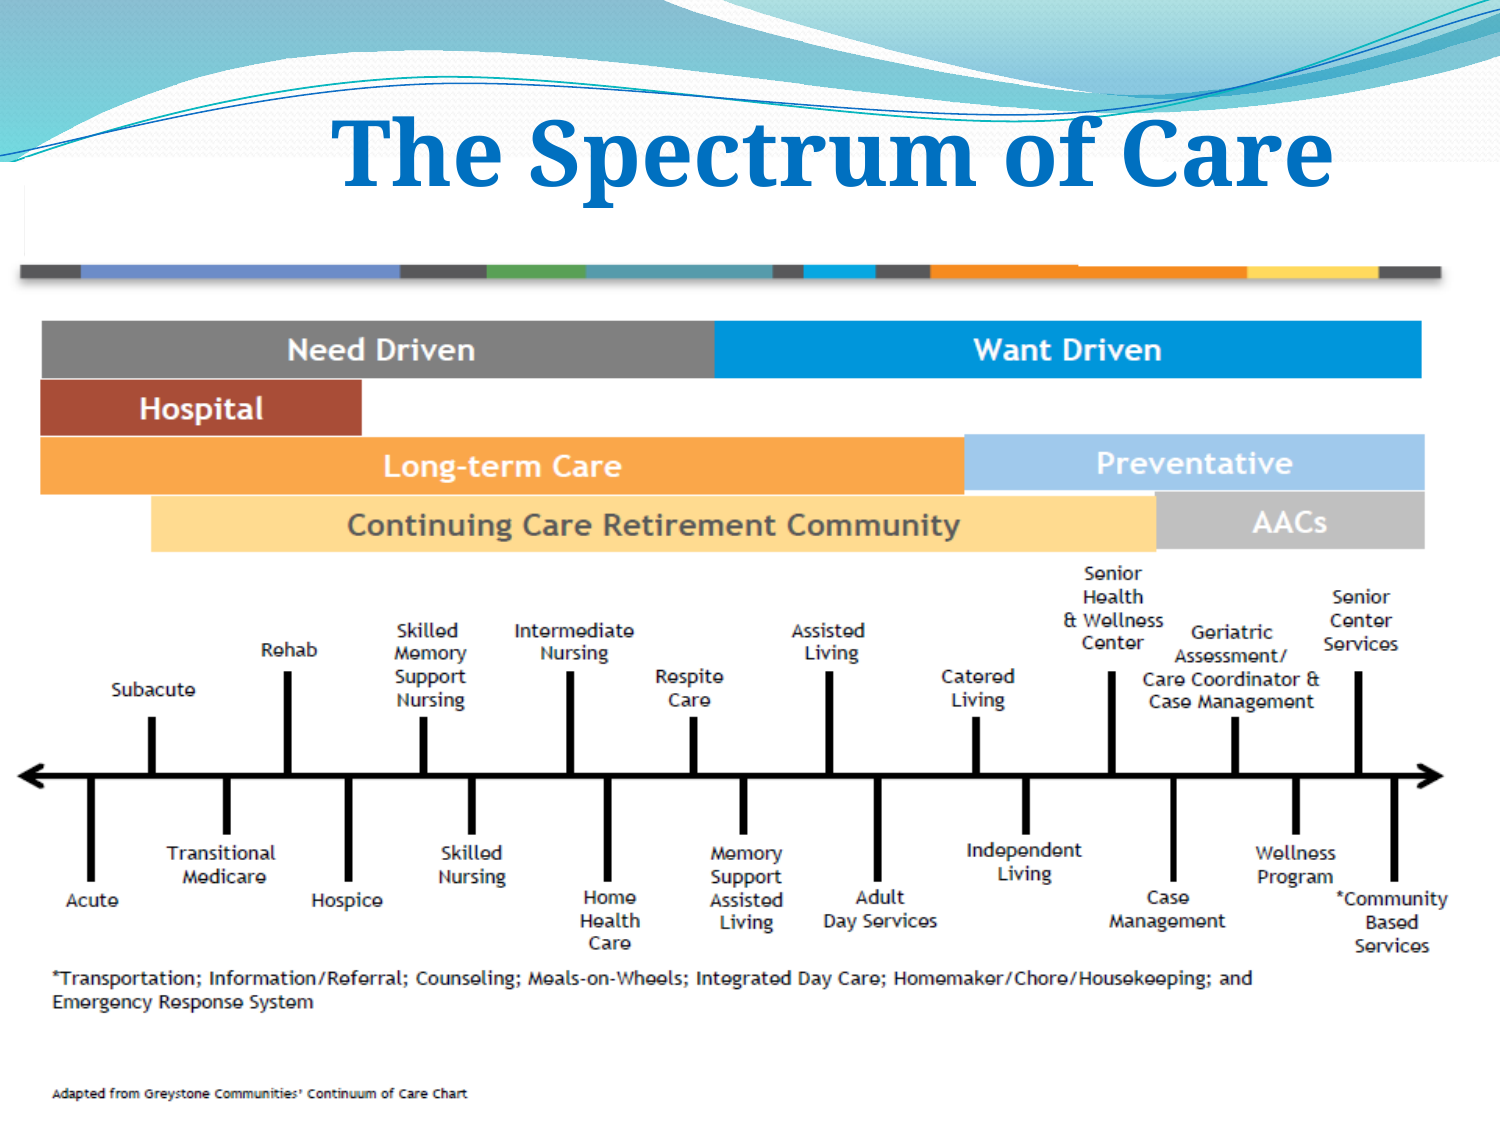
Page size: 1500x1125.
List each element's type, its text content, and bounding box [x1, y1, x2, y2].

text_box [24, 157, 149, 161]
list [0, 162, 1500, 1125]
text_box The Spectrum of Care [149, 87, 1363, 161]
